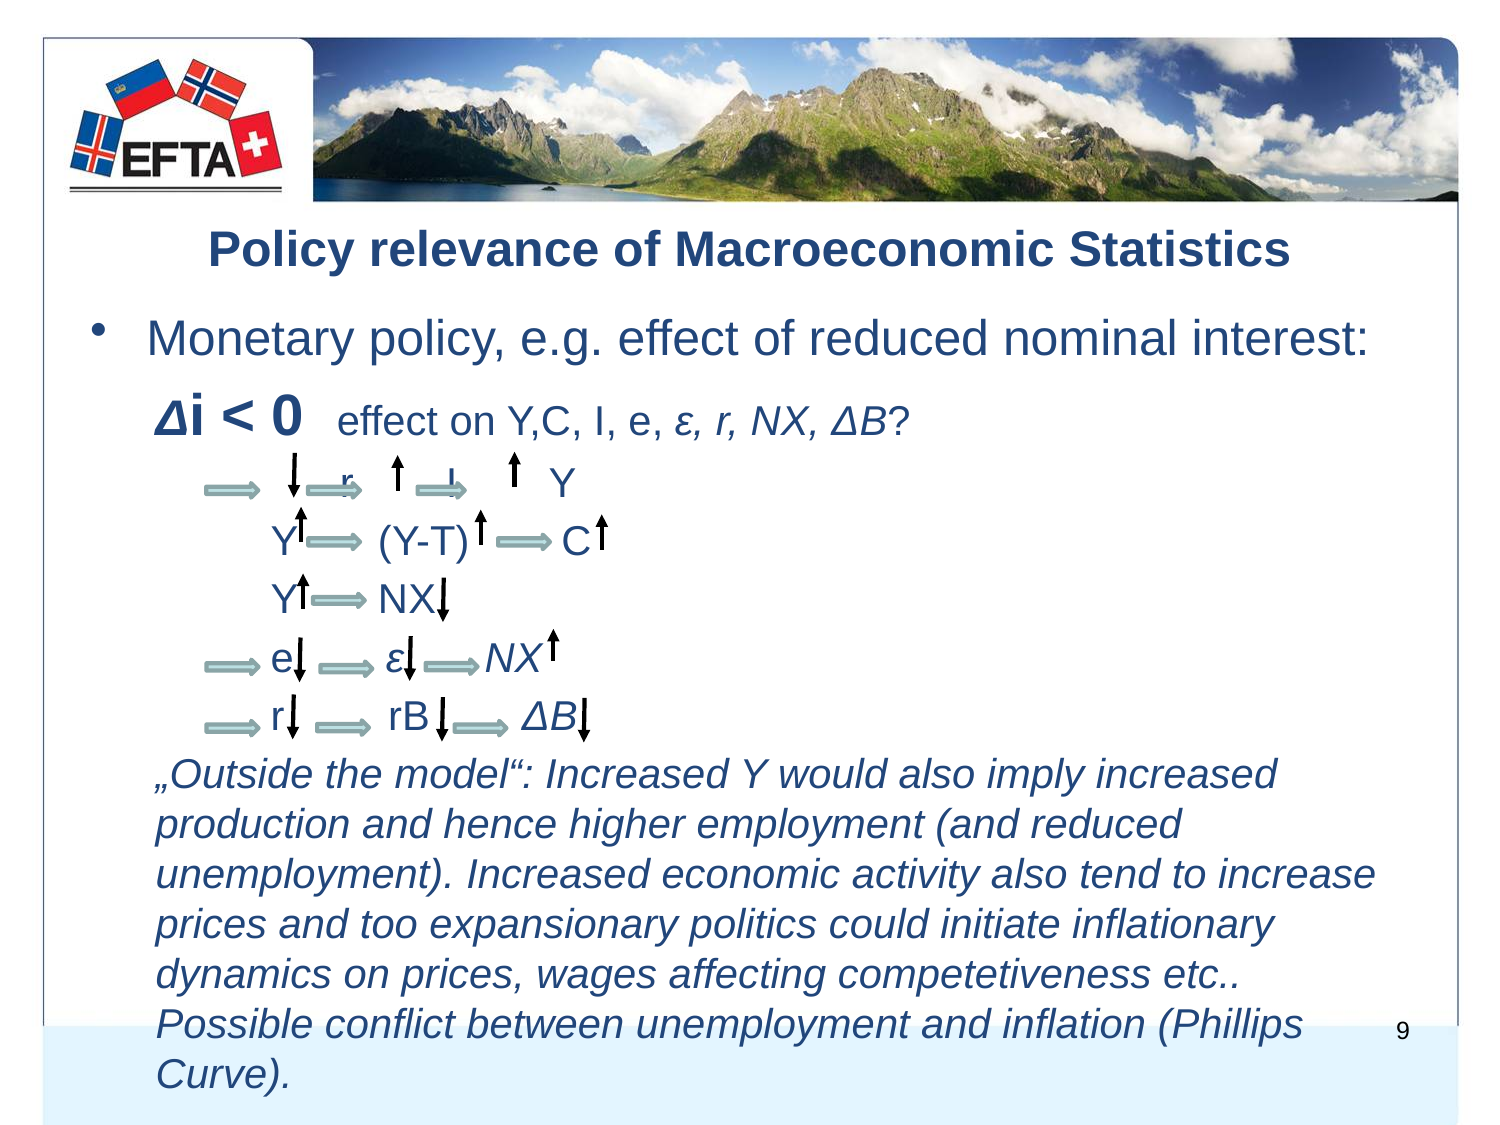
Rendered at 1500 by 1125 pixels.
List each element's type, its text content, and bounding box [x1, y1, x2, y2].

text_box [310, 591, 367, 609]
title Policy relevance of Macroeconomic Statistics [75, 152, 1425, 341]
picture [0, 19, 1500, 1125]
text_box [496, 532, 553, 552]
text_box [204, 718, 261, 738]
text_box [315, 718, 372, 737]
text_box [423, 657, 480, 676]
list Monetary policy, e.g. effect of reduced nominal interest: Δi < 0 effect on Y,C, I, e, ɛ, r, NX, ΔB? r I Y Y (Y-T) C Y NX e ɛ NX r rB ΔB „Outside the model“: Increased Y would also imply increased production and hence higher employment (and reduced unemployment). Increased economic activity also tend to increase prices and too expansionary politics could initiate inflationary dynamics on prices, wages affecting competetiveness etc.. Possible conflict between unemployment and inflation (Phillips Curve). [75, 341, 1425, 1086]
text_box [415, 481, 467, 500]
text_box [318, 659, 375, 678]
text_box [306, 532, 363, 552]
slide_number 9 [1074, 1007, 1425, 1086]
text_box [204, 657, 261, 677]
text_box [452, 718, 509, 738]
text_box [305, 481, 363, 500]
text_box [204, 481, 261, 500]
